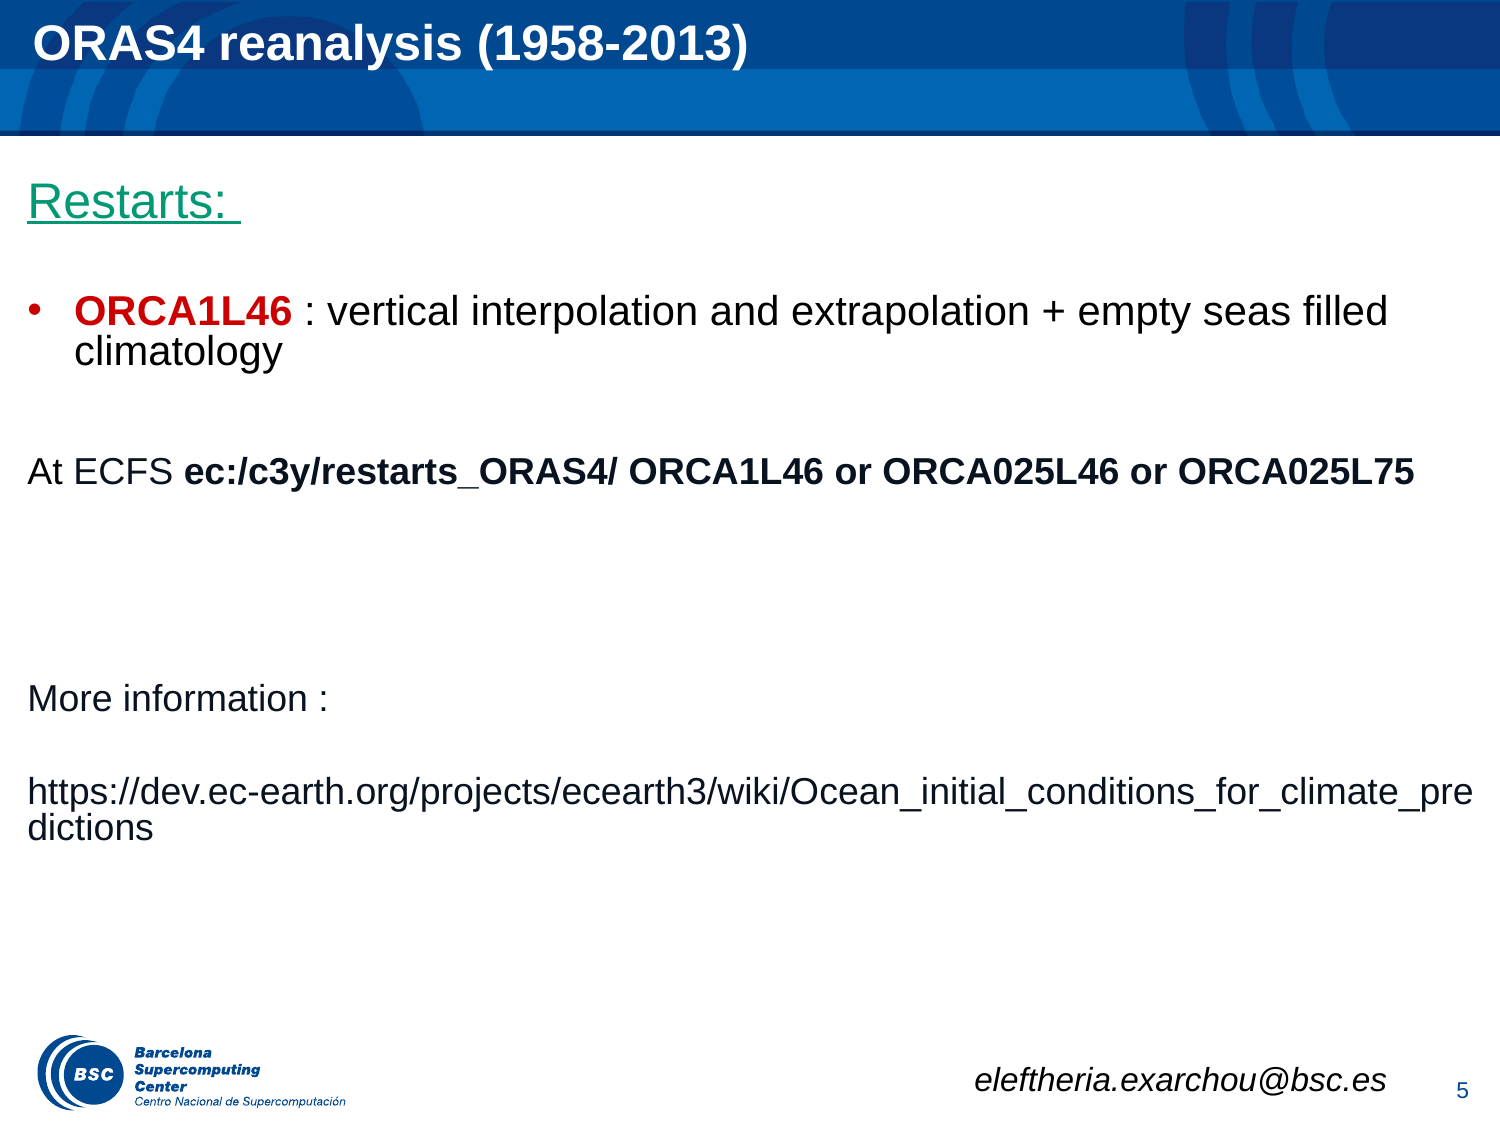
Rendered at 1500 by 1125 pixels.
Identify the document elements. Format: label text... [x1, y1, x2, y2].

picture [0, 0, 1500, 136]
list Restarts: ORCA1L46 : vertical interpolation and extrapolation + empty seas filled climatology At ECFS ec:/c3y/restarts_ORAS4/ ORCA1L46 or ORCA025L46 or ORCA025L75 More information : https://dev.ec-earth.org/projects/ecearth3/wiki/Ocean_initial_conditions_for_climate_predictions [12, 172, 1500, 1024]
title ORAS4 reanalysis (1958-2013) [17, 7, 1483, 138]
text_box eleftheria.exarchou@bsc.es [903, 1048, 1459, 1106]
slide_number 5 [1411, 1042, 1484, 1111]
